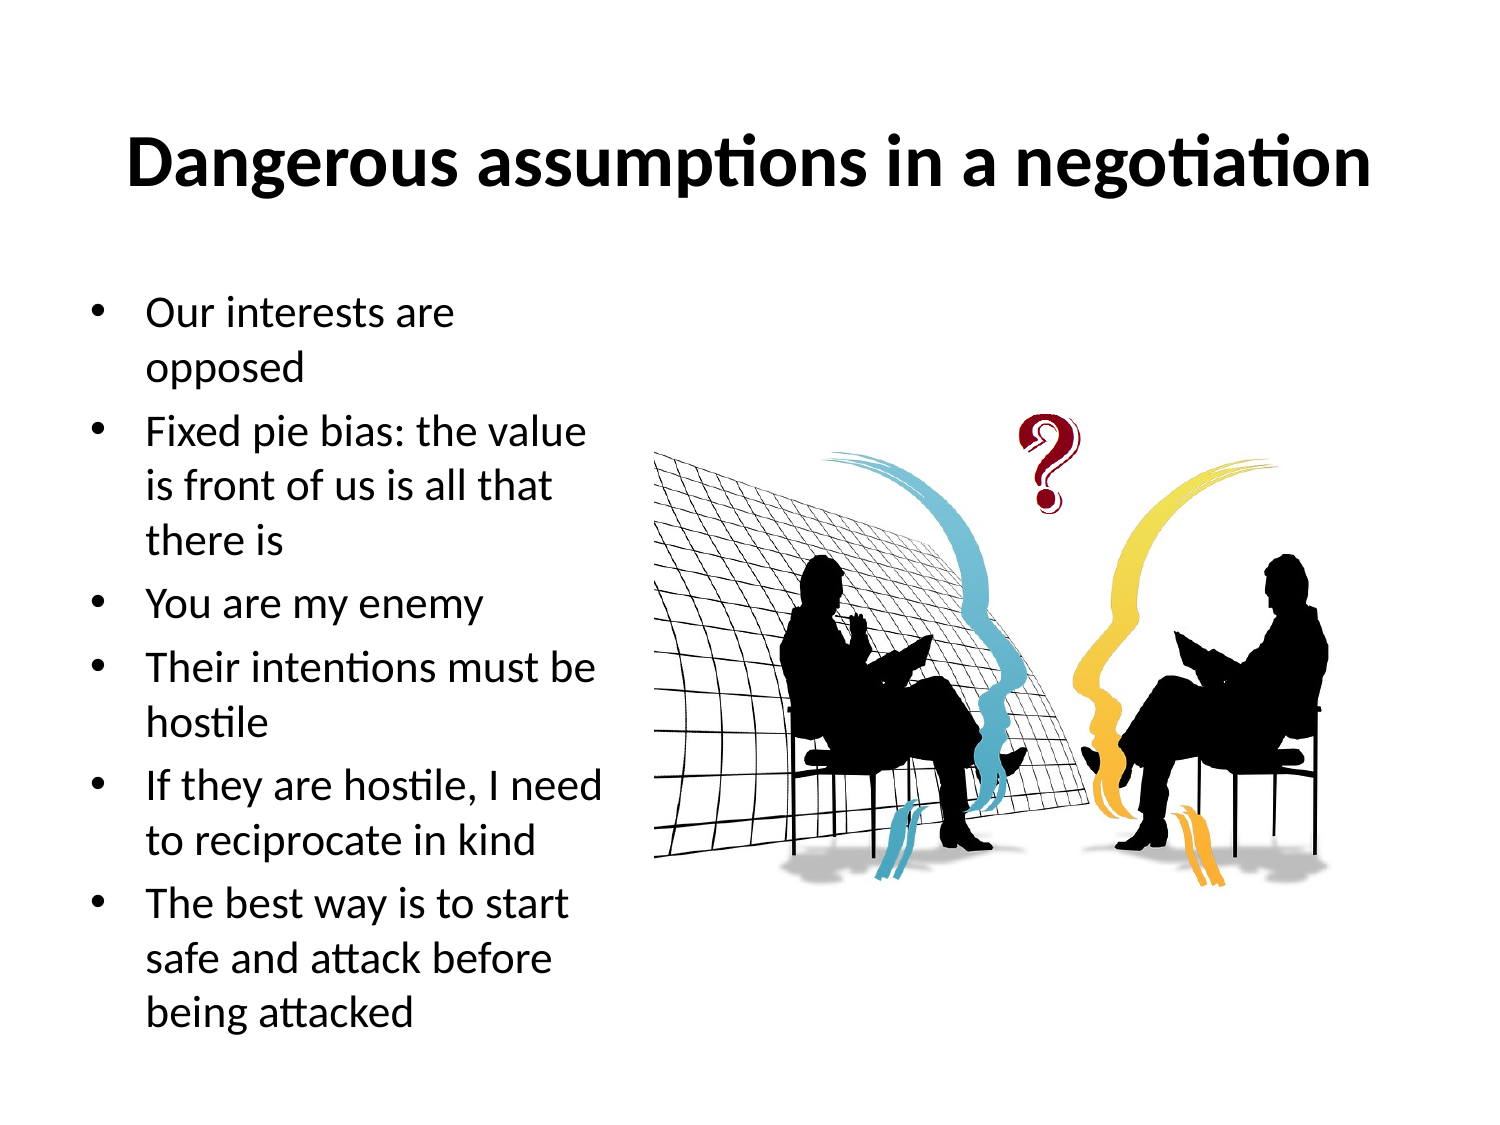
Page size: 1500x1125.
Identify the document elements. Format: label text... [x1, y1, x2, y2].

picture [654, 374, 1438, 918]
title Dangerous assumptions in a negotiation [75, 62, 1425, 250]
list Our interests are opposed Fixed pie bias: the value is front of us is all that there is You are my enemy Their intentions must be hostile If they are hostile, I need to reciprocate in kind The best way is to start safe and attack before being attacked [75, 275, 625, 1063]
